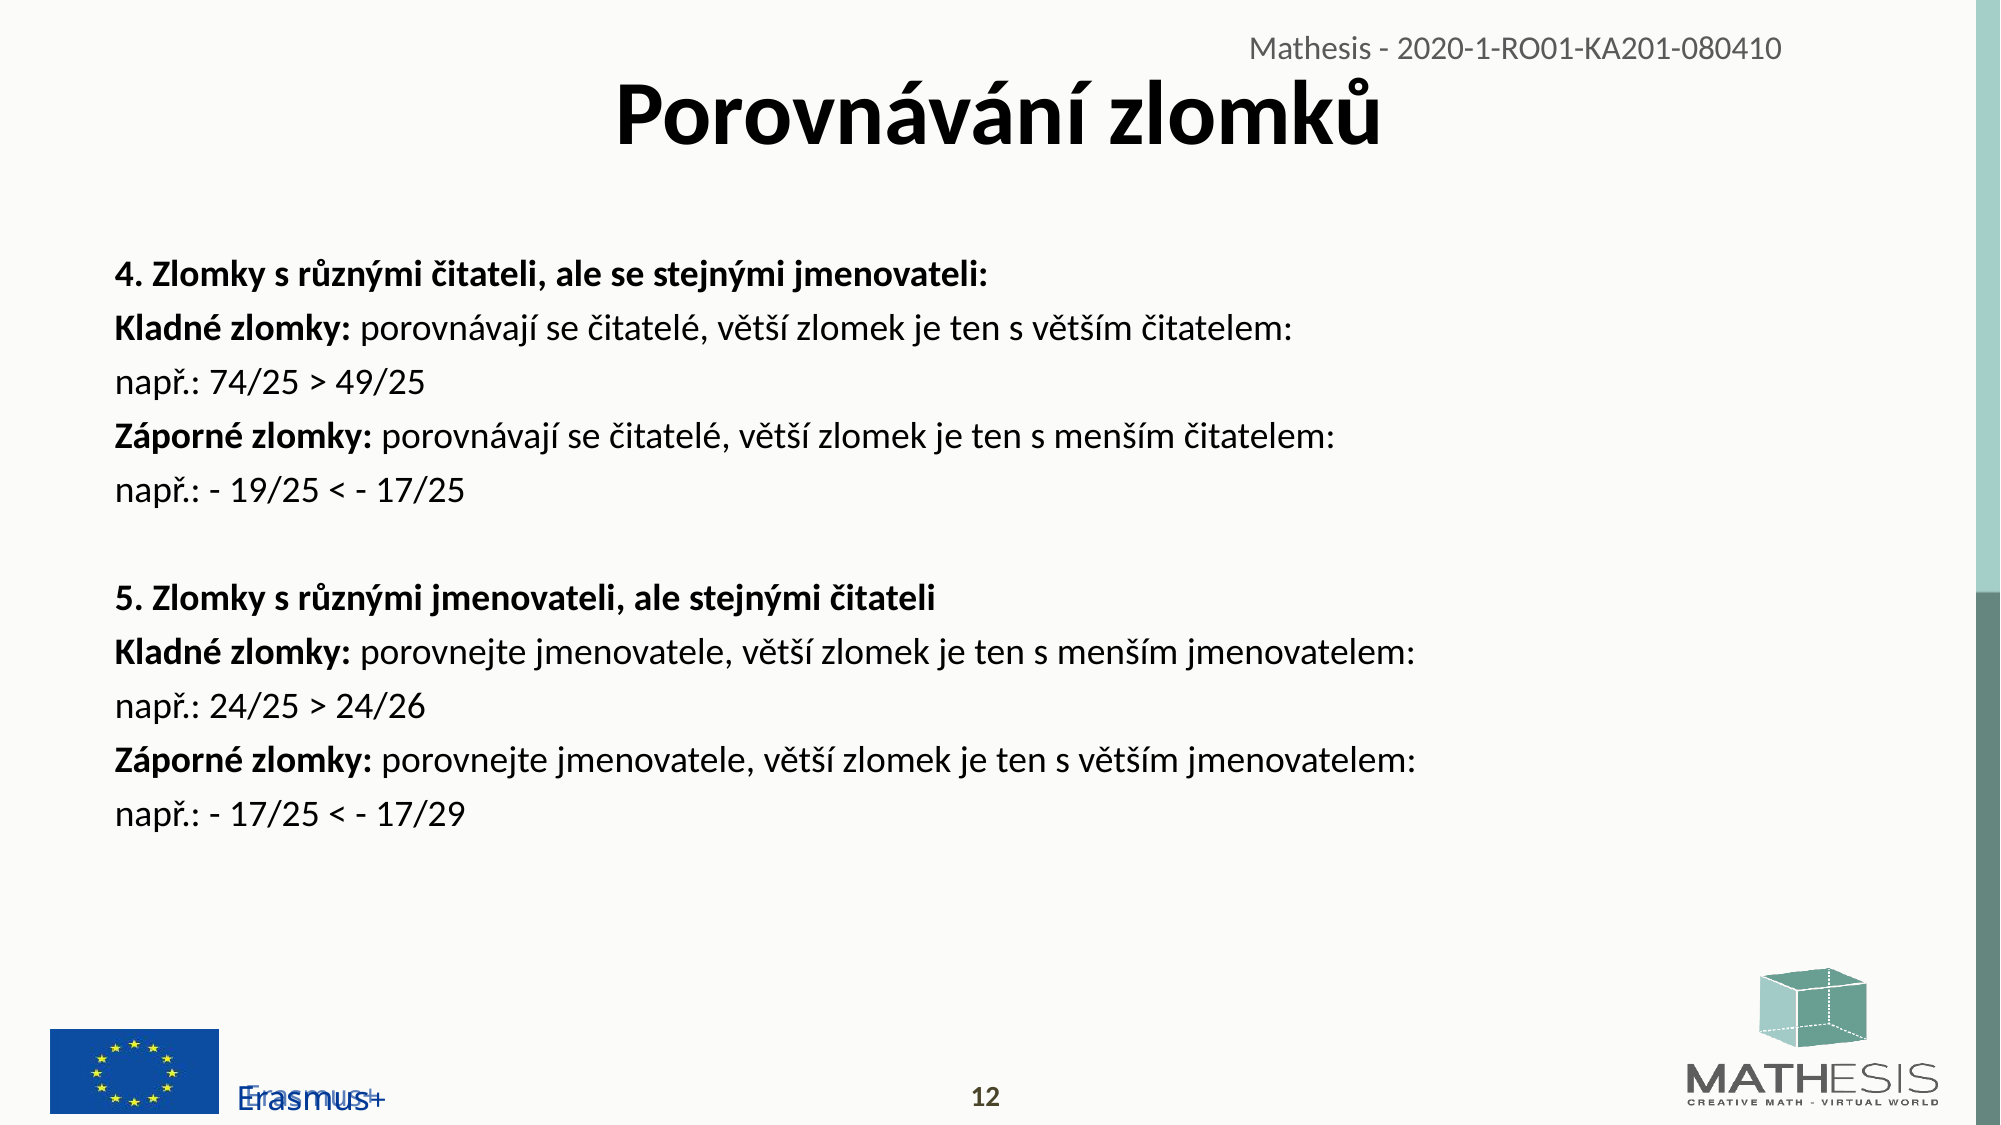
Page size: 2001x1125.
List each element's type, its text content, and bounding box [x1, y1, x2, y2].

title Porovnávání zlomků [99, 45, 1900, 232]
list 4. Zlomky s různými čitateli, ale se stejnými jmenovateli: Kladné zlomky: porovnávají se čitatelé, větší zlomek je ten s větším čitatelem: např.: 74/25 > 49/25 Záporné zlomky: porovnávají se čitatelé, větší zlomek je ten s menším čitatelem: např.: - 19/25 < - 17/25 5. Zlomky s různými jmenovateli, ale stejnými čitateli Kladné zlomky: porovnejte jmenovatele, větší zlomek je ten s menším jmenovatelem: např.: 24/25 > 24/26 Záporné zlomky: porovnejte jmenovatele, větší zlomek je ten s větším jmenovatelem: např.: - 17/25 < - 17/29 [99, 232, 1900, 1005]
picture [50, 1029, 219, 1114]
